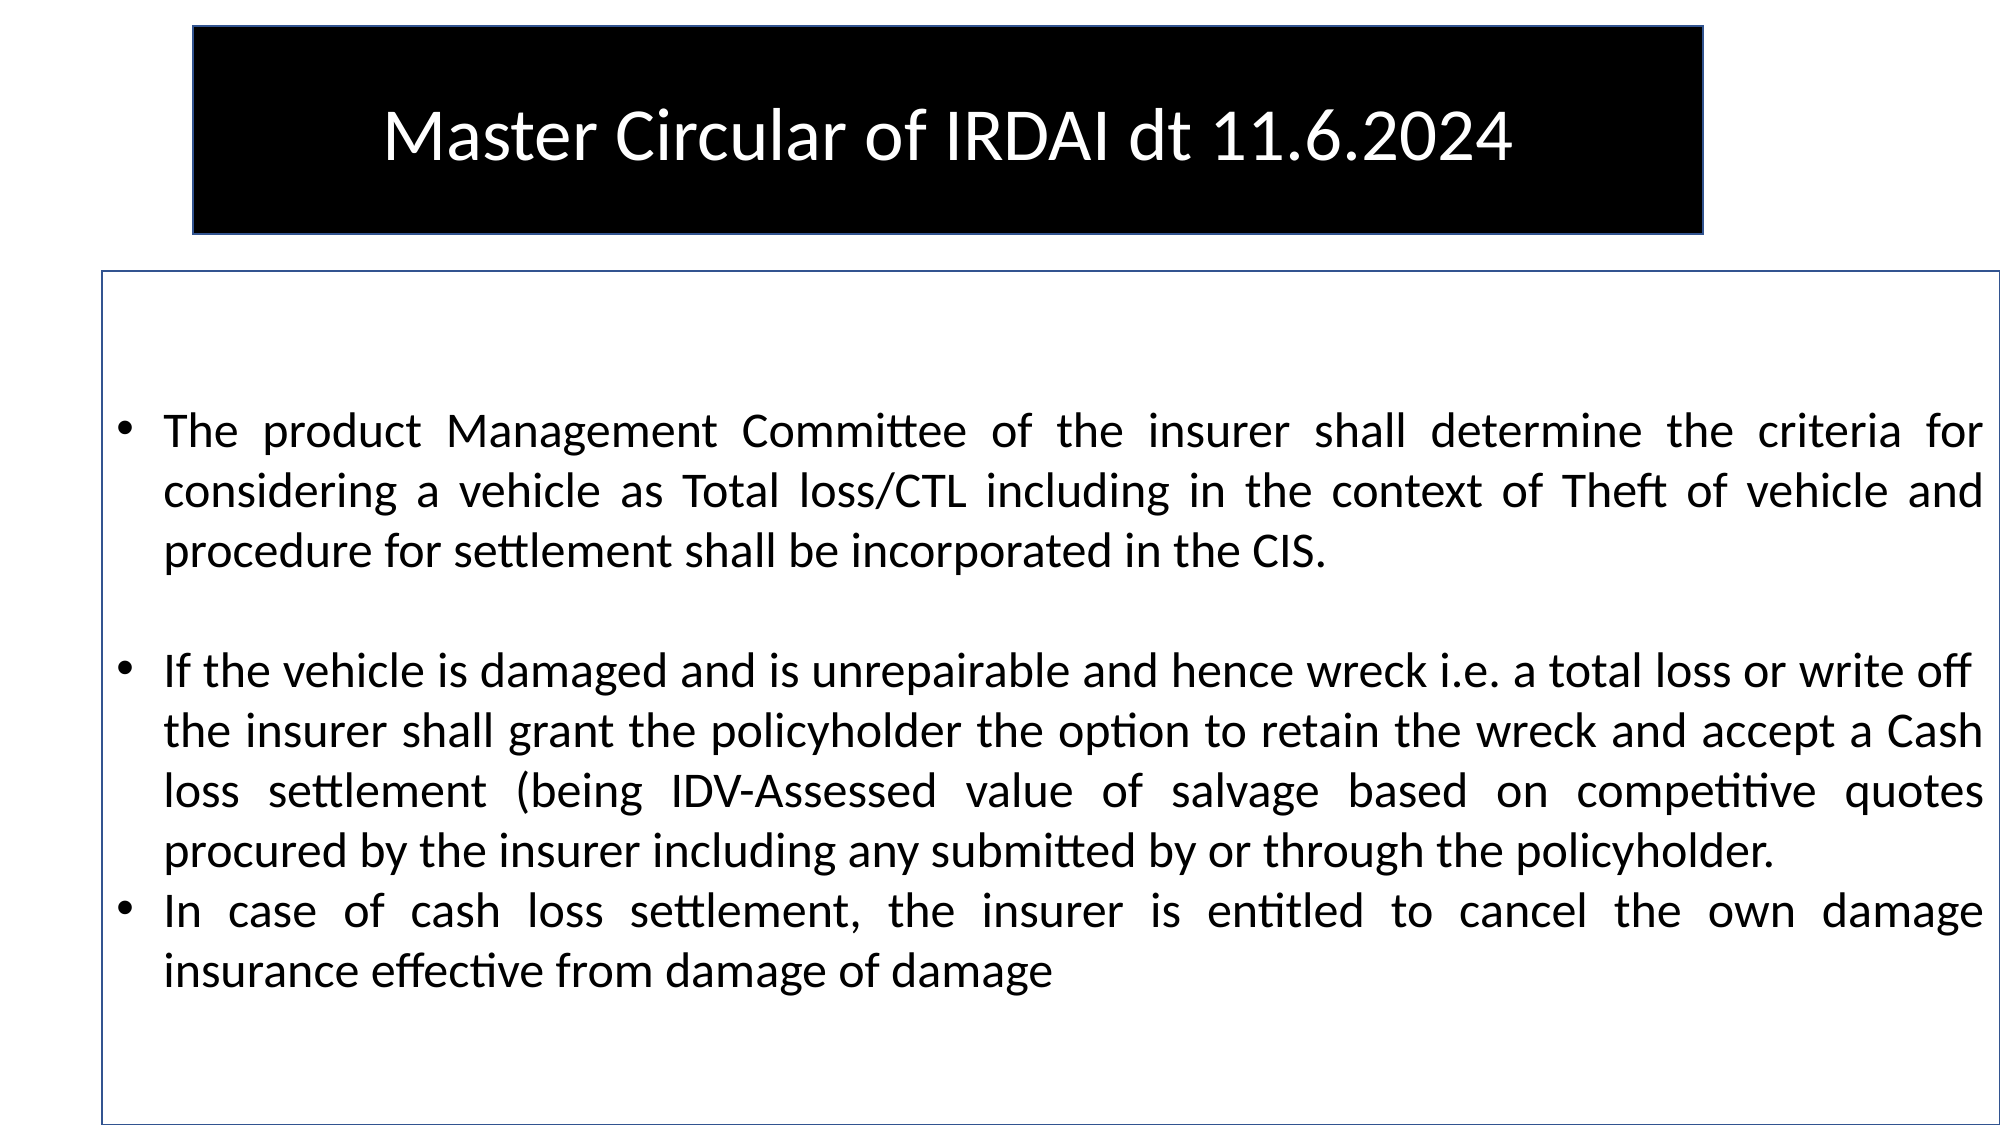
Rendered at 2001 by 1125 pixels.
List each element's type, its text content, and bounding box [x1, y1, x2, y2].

text_box The product Management Committee of the insurer shall determine the criteria for considering a vehicle as Total loss/CTL including in the context of Theft of vehicle and procedure for settlement shall be incorporated in the CIS. If the vehicle is damaged and is unrepairable and hence wreck i.e. a total loss or write off the insurer shall grant the policyholder the option to retain the wreck and accept a Cash loss settlement (being IDV-Assessed value of salvage based on competitive quotes procured by the insurer including any submitted by or through the policyholder. In case of cash loss settlement, the insurer is entitled to cancel the own damage insurance effective from damage of damage. [101, 270, 2000, 1125]
text_box Master Circular of IRDAI dt 11.6.2024 [192, 25, 1704, 235]
